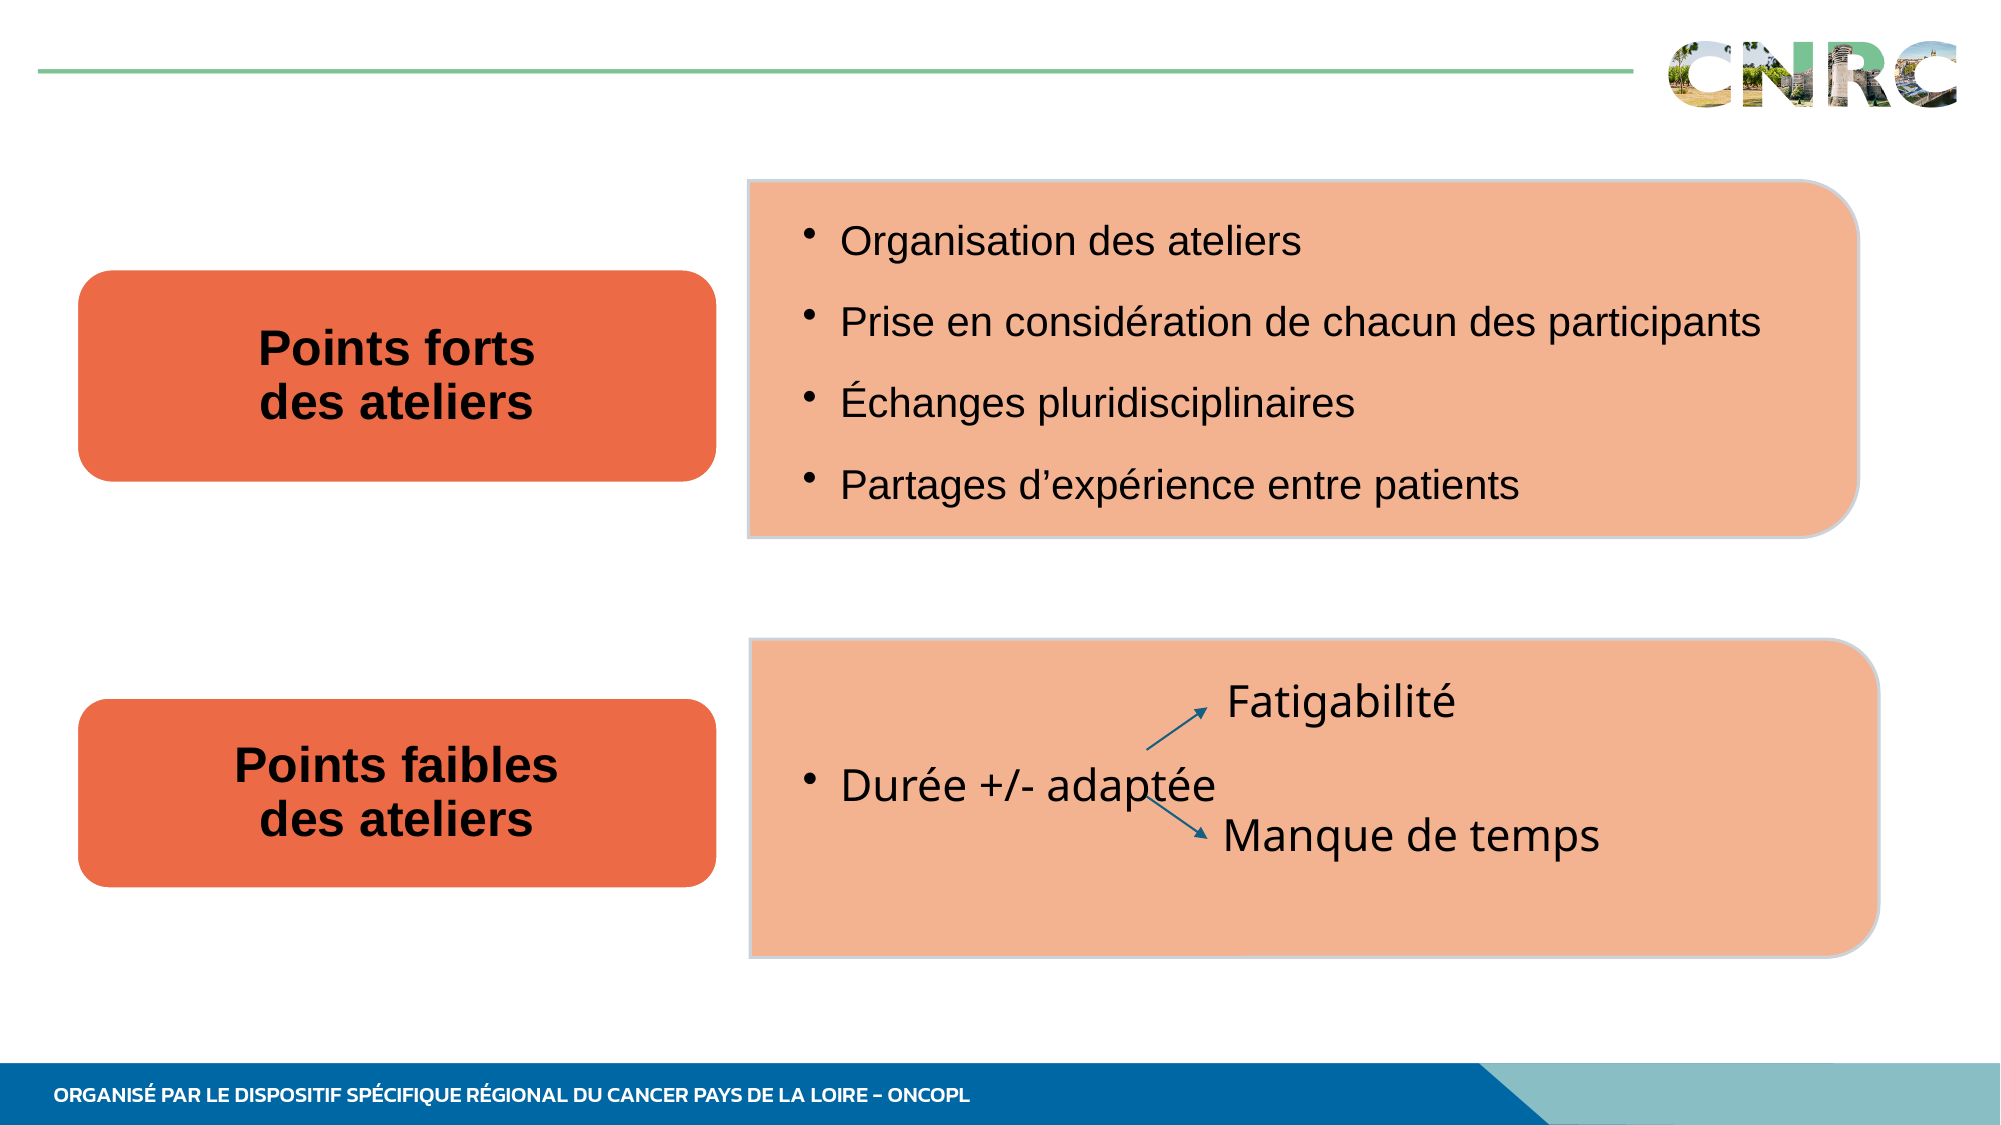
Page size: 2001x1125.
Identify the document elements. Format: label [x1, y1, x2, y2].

text_box [747, 638, 1880, 997]
text_box [76, 696, 719, 890]
text_box [1146, 795, 1209, 840]
text_box [76, 268, 719, 484]
text_box [1146, 706, 1209, 751]
picture [0, 0, 2001, 1125]
text_box [747, 180, 1860, 538]
